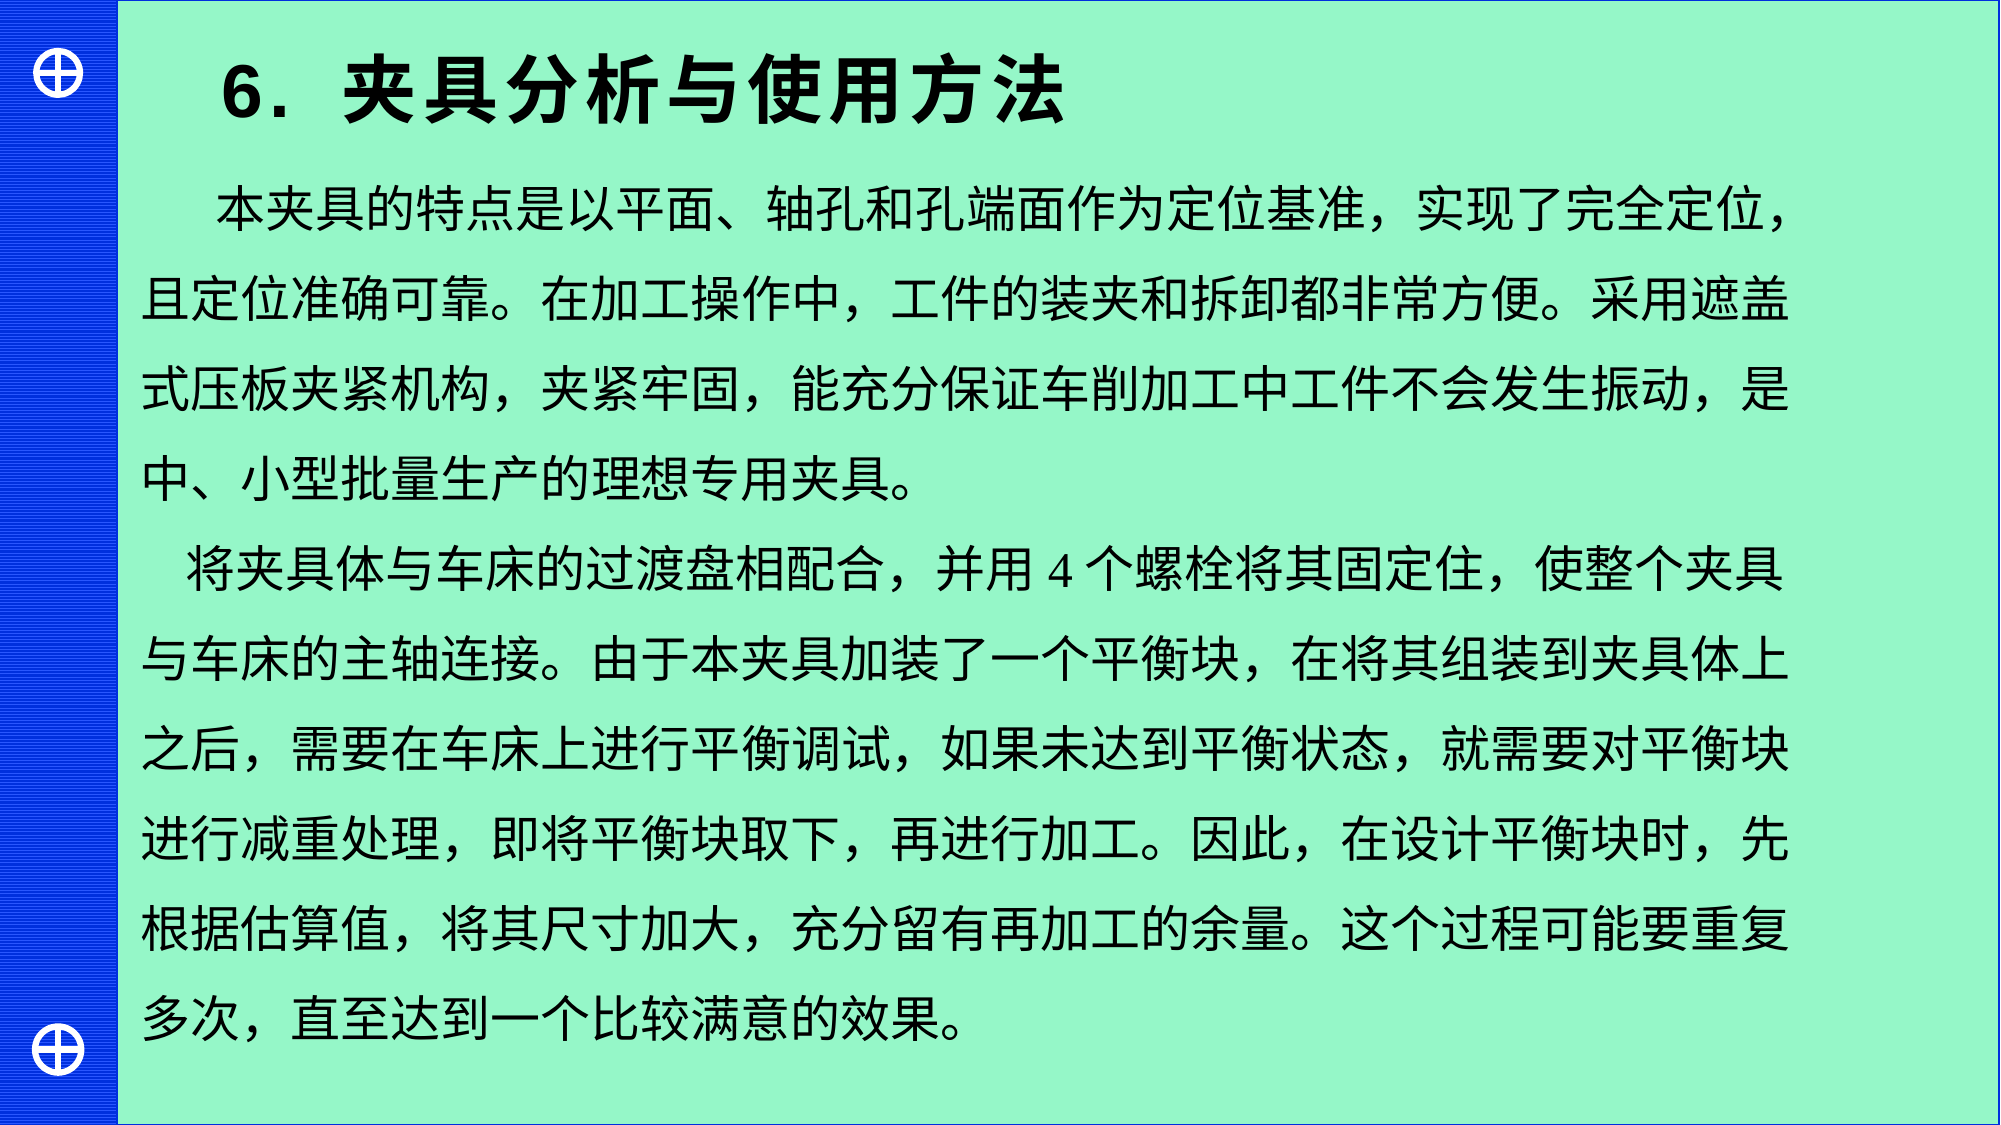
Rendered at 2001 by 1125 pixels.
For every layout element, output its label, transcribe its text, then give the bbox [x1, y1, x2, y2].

text_box 6. 夹具分析与使用方法 [126, 18, 1414, 139]
text_box 本夹具的特点是以平面、轴孔和孔端面作为定位基准，实现了完全定位，且定位准确可靠。在加工操作中，工件的装夹和拆卸都非常方便。采用遮盖式压板夹紧机构，夹紧牢固，能充分保证车削加工中工件不会发生振动，是中、小型批量生产的理想专用夹具。 将夹具体与车床的过渡盘相配合，并用4个螺栓将其固定住，使整个夹具与车床的主轴连接。由于本夹具加装了一个平衡块，在将其组装到夹具体上之后，需要在车床上进行平衡调试，如果未达到平衡状态，就需要对平衡块进行减重处理，即将平衡块取下，再进行加工。因此，在设计平衡块时，先根据估算值，将其尺寸加大，充分留有再加工的余量。这个过程可能要重复多次，直至达到一个比较满意的效果。 [126, 139, 1833, 1055]
